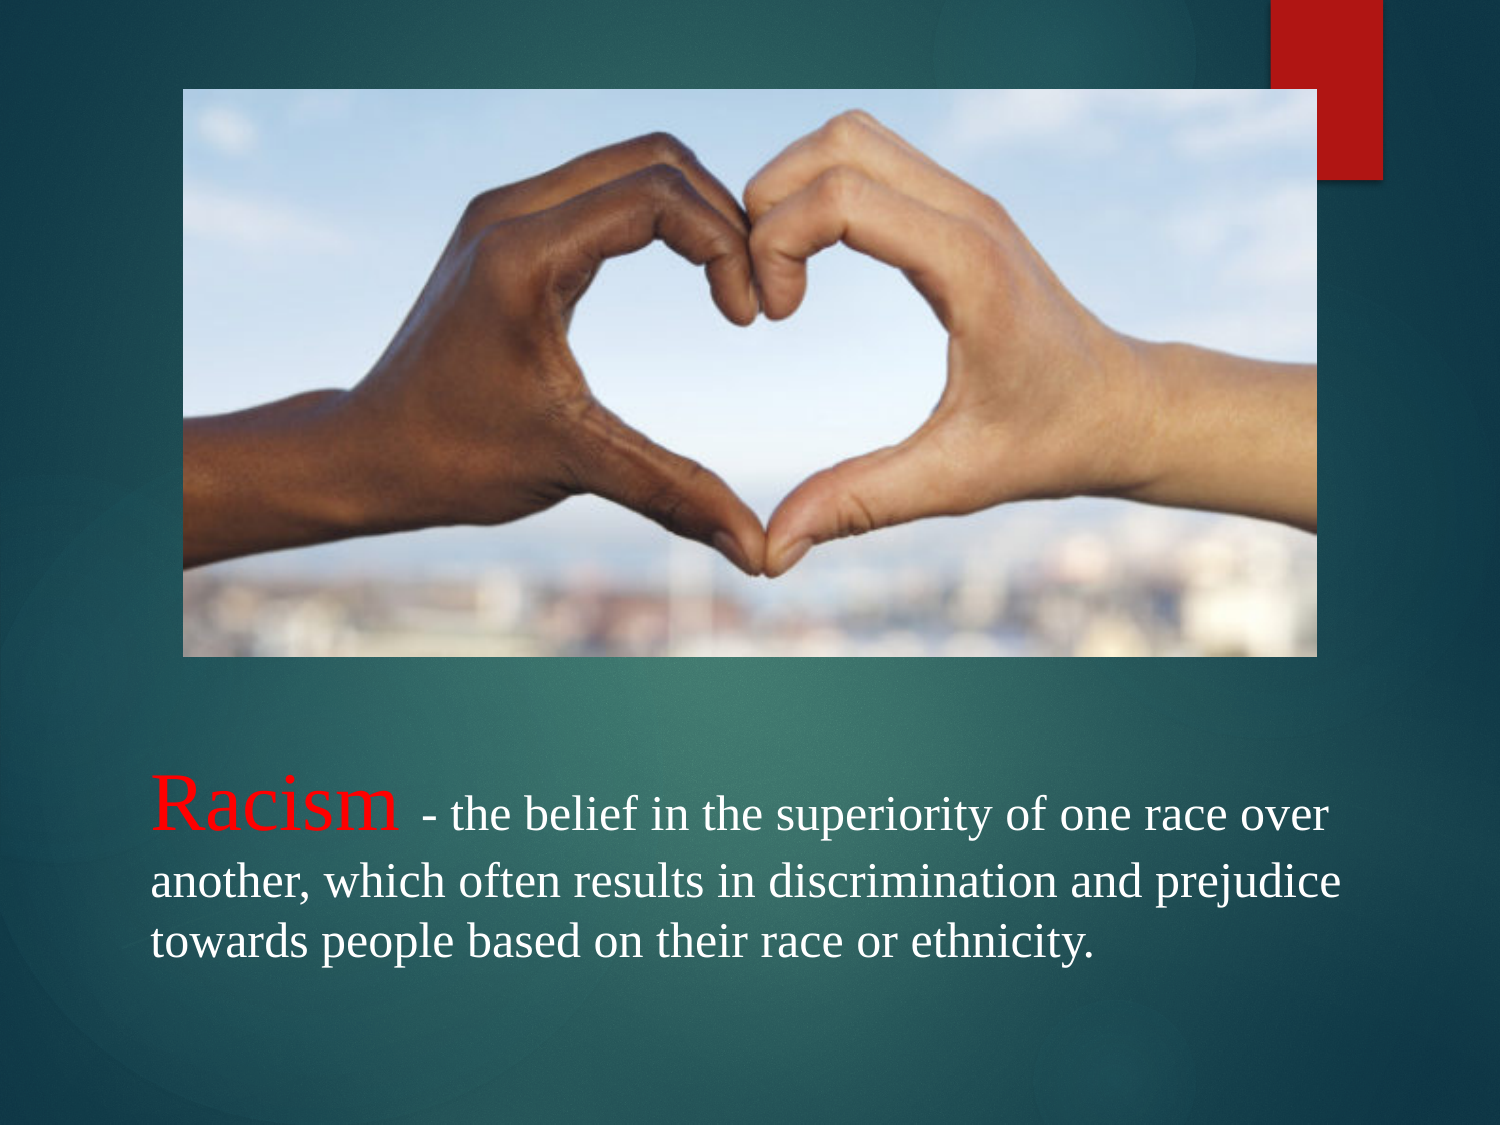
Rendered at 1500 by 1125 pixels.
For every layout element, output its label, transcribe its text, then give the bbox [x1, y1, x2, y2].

text_box Racism - the belief in the superiority of one race over another, which often results in discrimination and prejudice towards people based on their race or ethnicity. [135, 739, 1400, 975]
picture [182, 89, 1318, 658]
